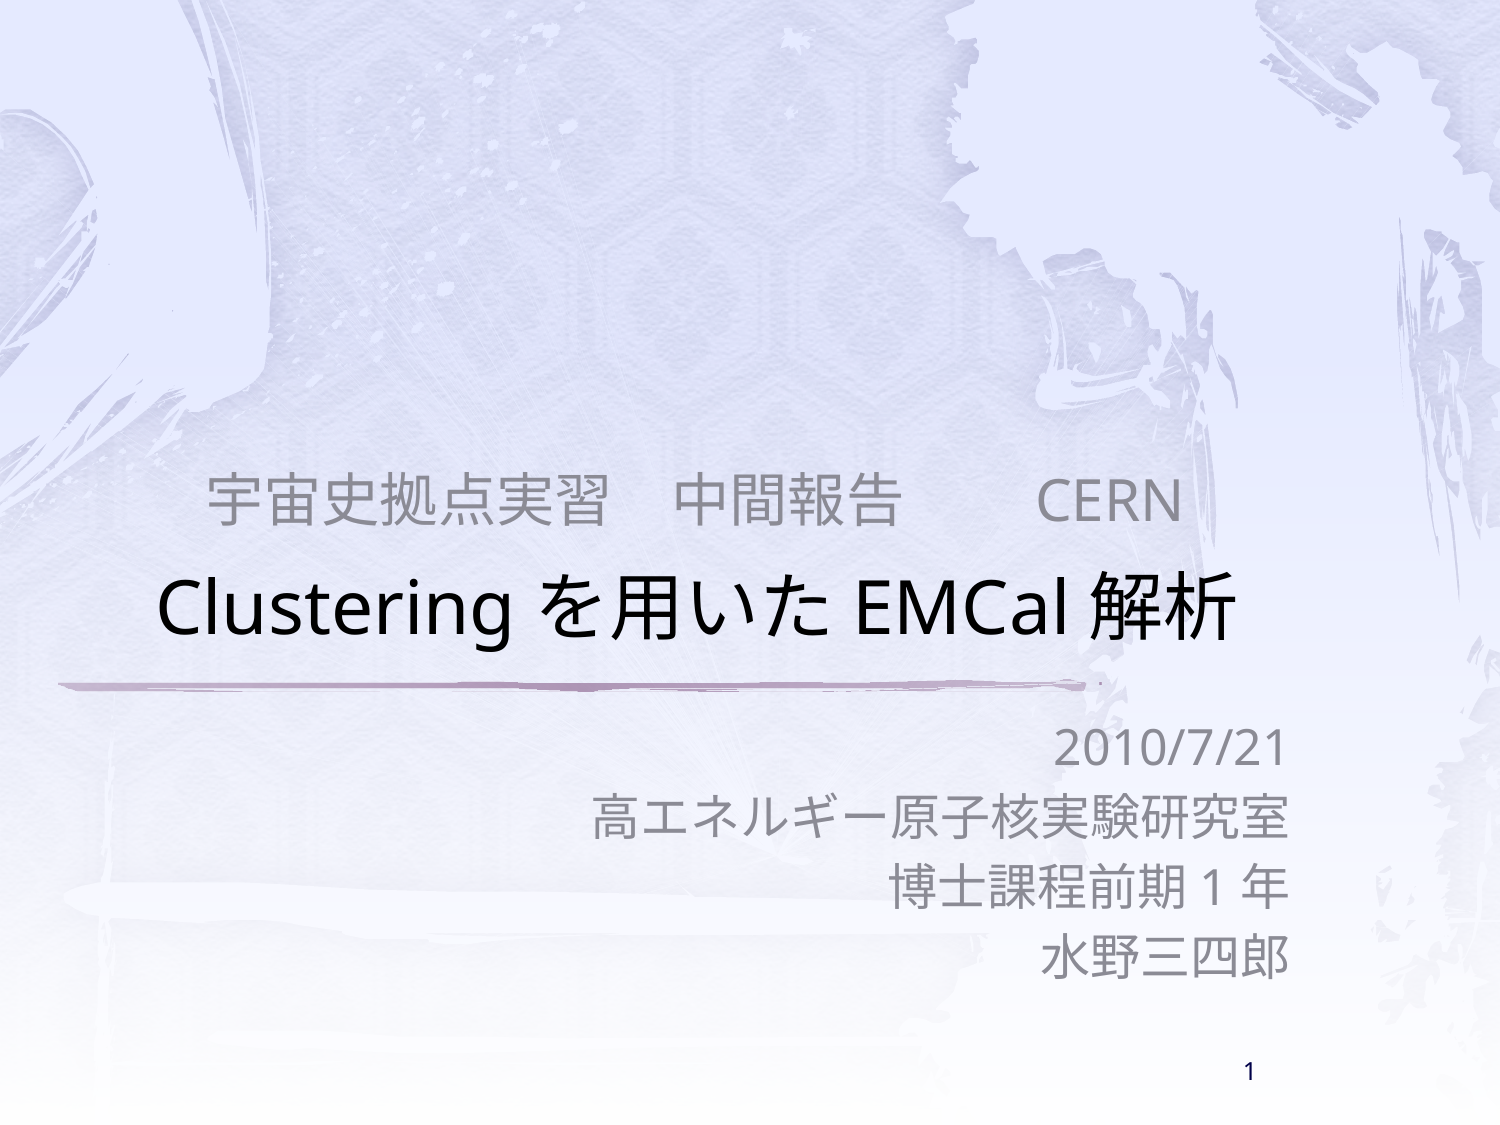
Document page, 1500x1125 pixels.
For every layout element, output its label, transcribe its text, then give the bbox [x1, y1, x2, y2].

subtitle 2010/7/21 高エネルギー原子核実験研究室 博士課程前期1年 水野三四郎 [255, 707, 1306, 1059]
title Clusteringを用いたEMCal解析 [64, 551, 1329, 657]
slide_number 1 [1074, 1042, 1425, 1103]
text_box 宇宙史拠点実習 中間報告 CERN [0, 456, 1408, 551]
